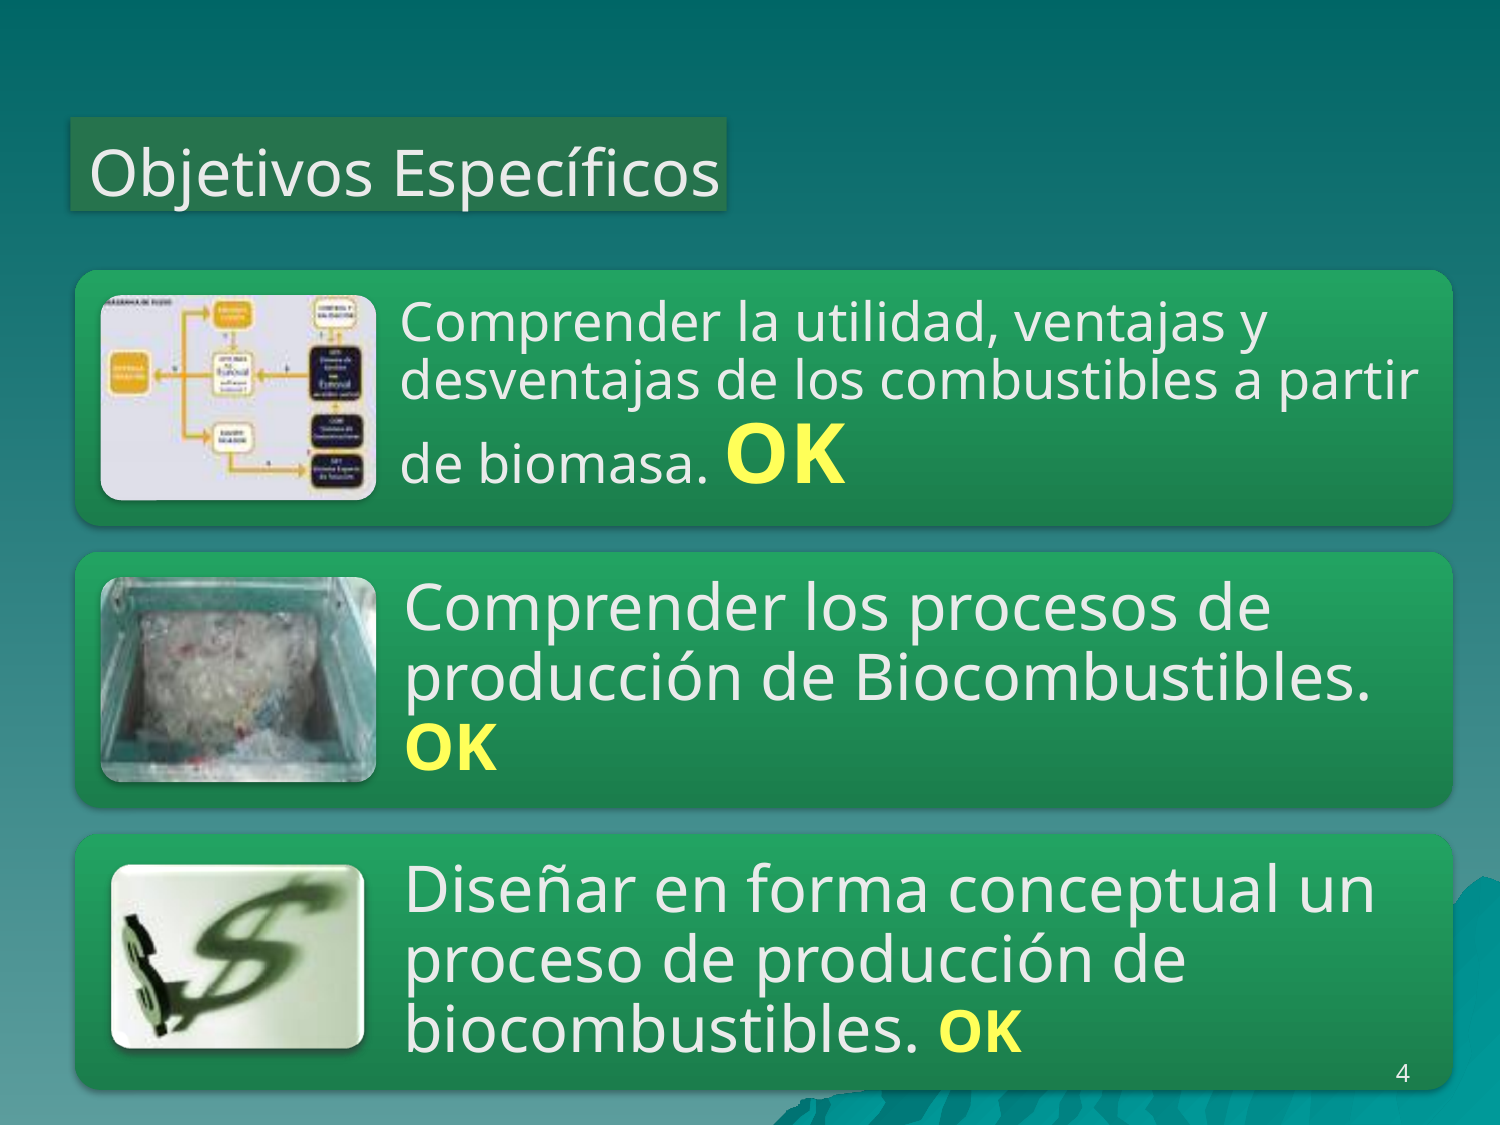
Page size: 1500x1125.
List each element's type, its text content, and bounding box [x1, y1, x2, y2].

text_box Objetivos Específicos [70, 117, 727, 211]
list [74, 269, 1454, 1091]
